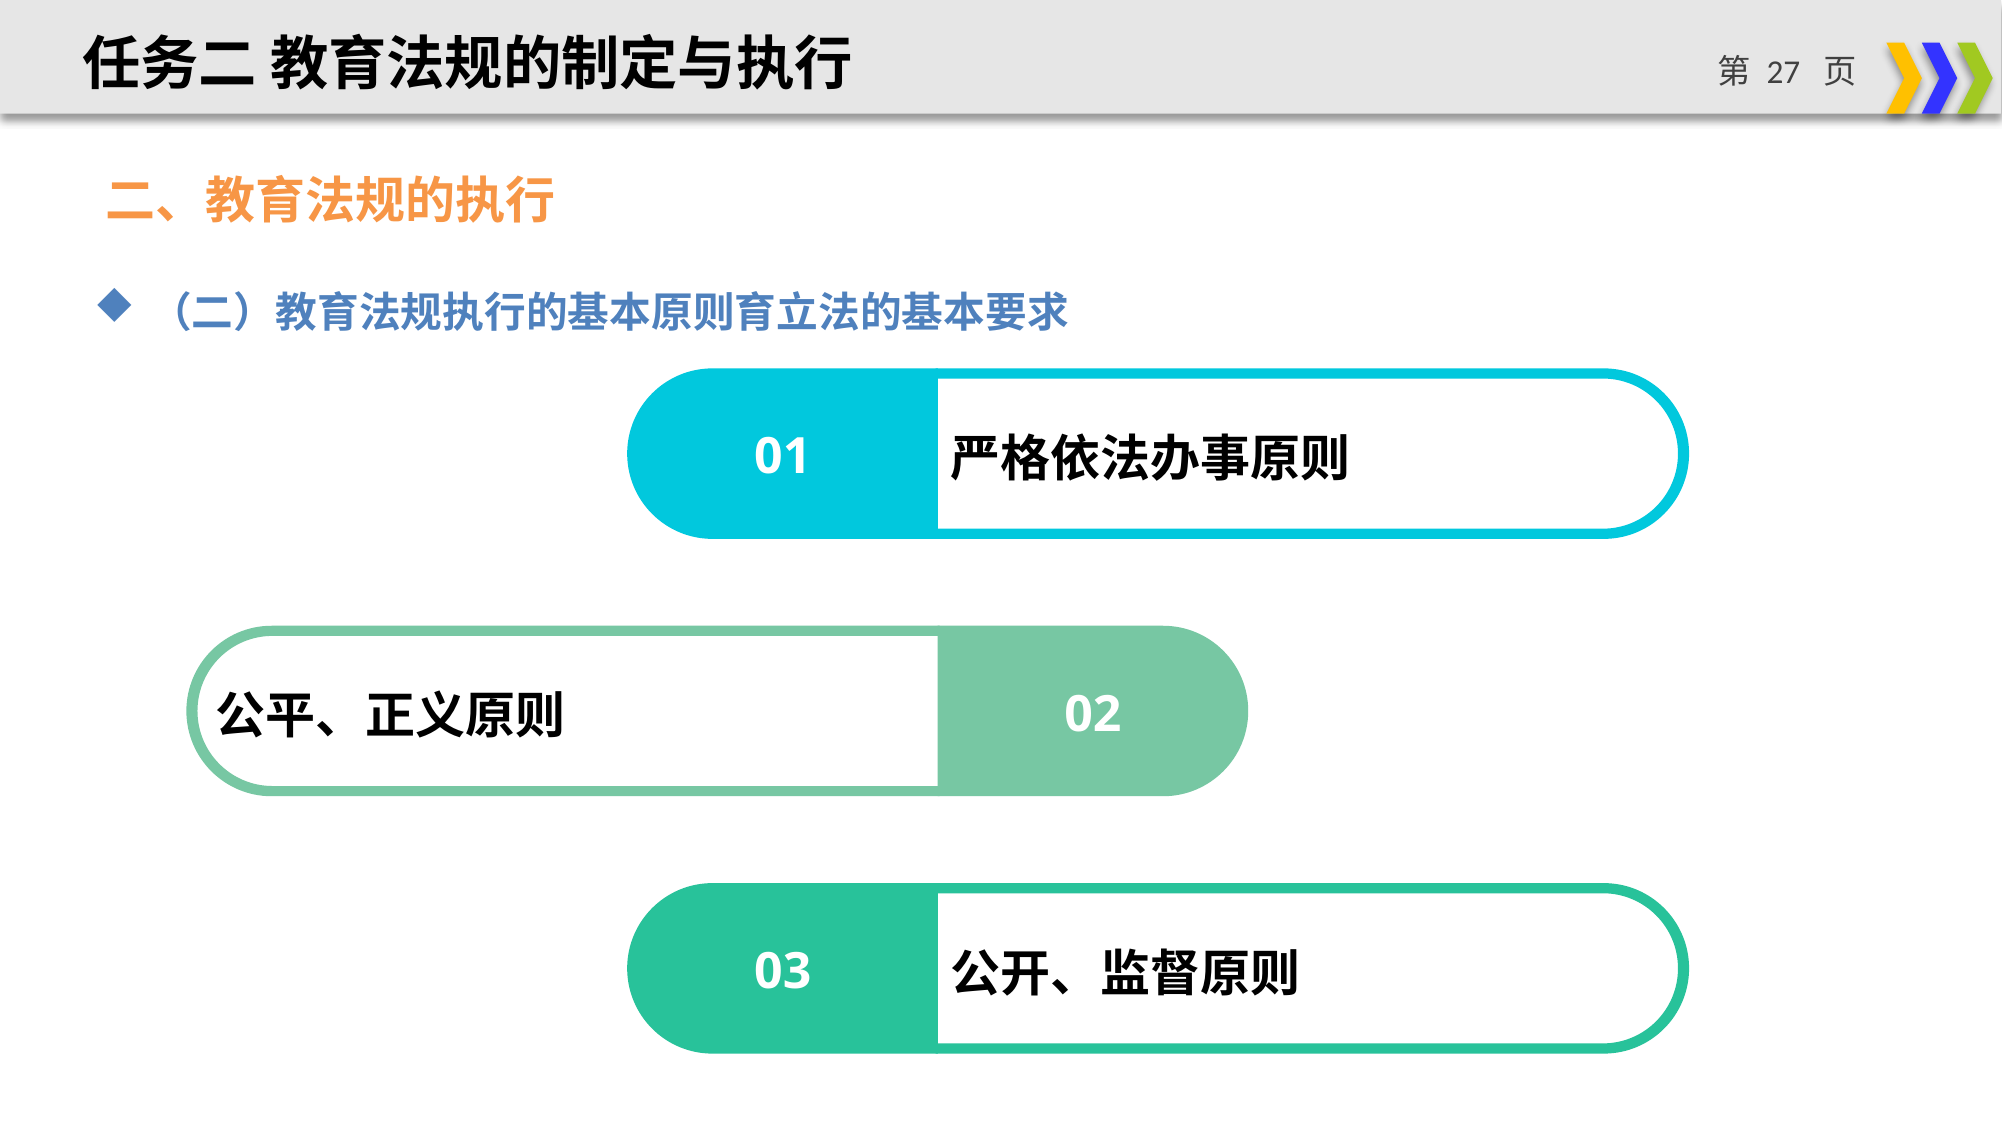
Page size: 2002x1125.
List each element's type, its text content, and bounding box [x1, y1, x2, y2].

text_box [626, 368, 1690, 540]
text_box （二）教育法规执行的基本原则育立法的基本要求 [79, 278, 1244, 343]
text_box 任务二 教育法规的制定与执行 [67, 19, 1008, 104]
text_box 二、教育法规的执行 [90, 160, 806, 236]
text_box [626, 882, 1690, 1054]
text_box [186, 625, 1249, 797]
